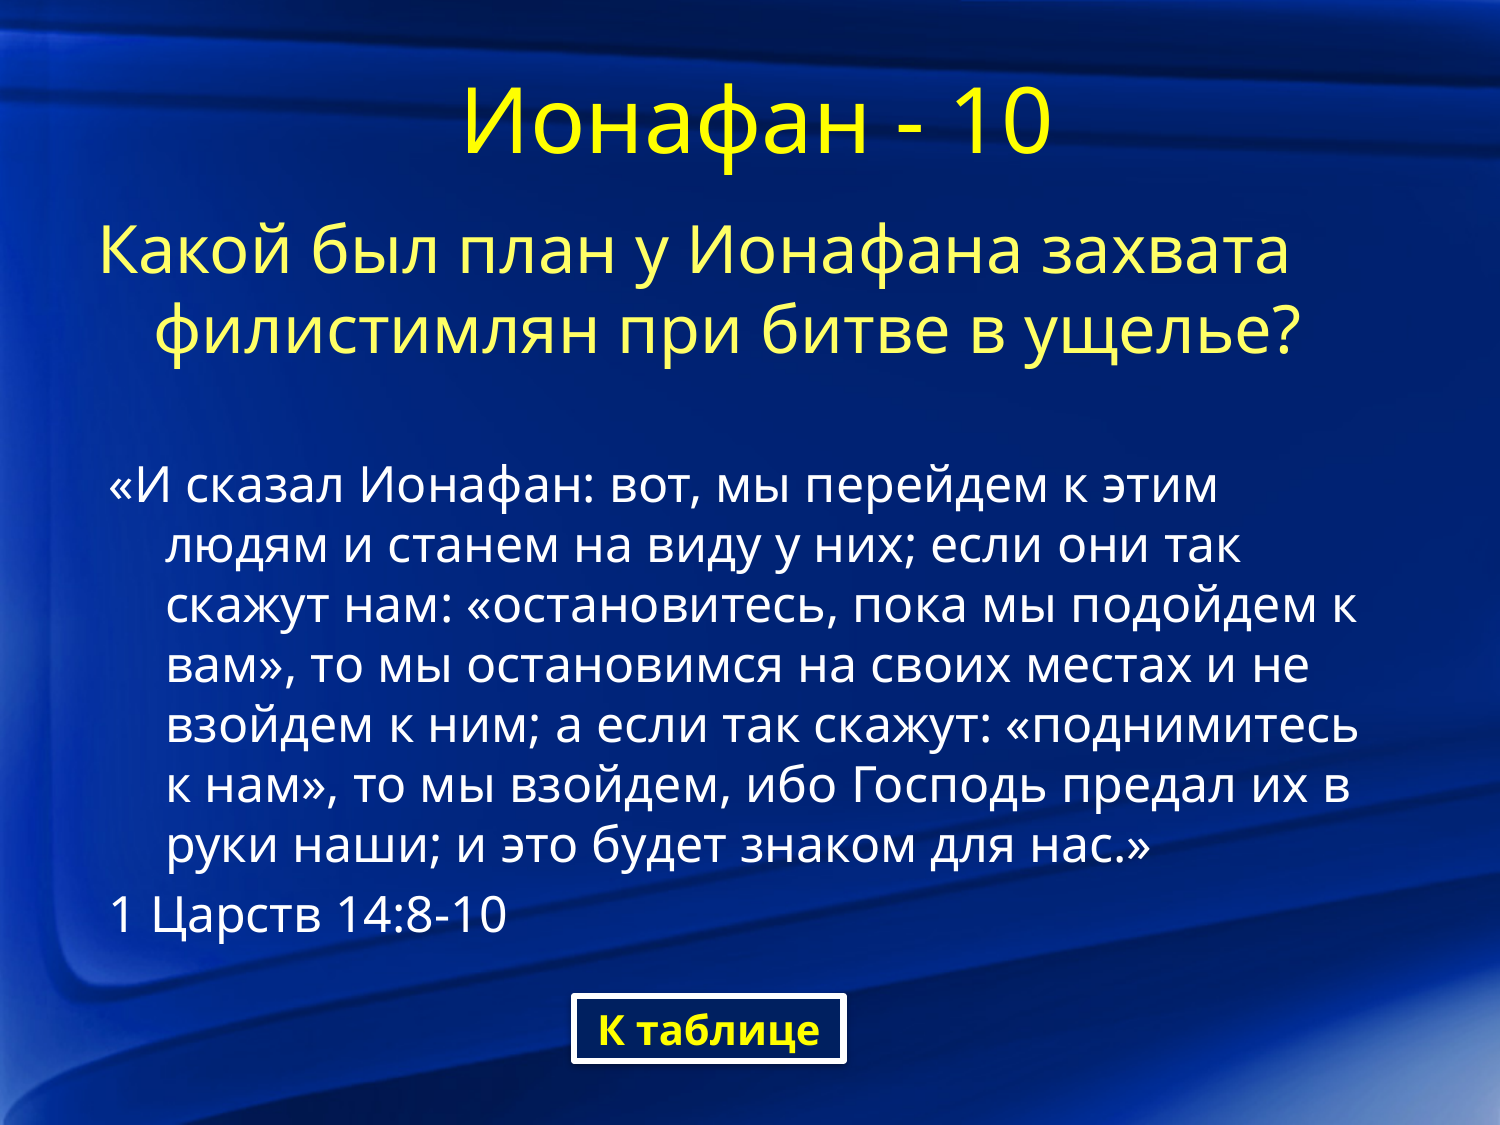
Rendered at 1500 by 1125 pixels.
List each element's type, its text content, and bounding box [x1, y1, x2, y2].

list Какой был план у Ионафана захвата филистимлян при битве в ущелье? [82, 199, 1390, 387]
picture [0, 0, 1500, 1125]
list «И сказал Ионафан: вот, мы перейдем к этим людям и станем на виду у них; если они так скажут нам: «остановитесь, пока мы подойдем к вам», то мы остановимся на своих местах и не взойдем к ним; а если так скажут: «поднимитесь к нам», то мы взойдем, ибо Господь предал их в руки наши; и это будет знаком для нас.» 1 Царств 14:8-10 [93, 445, 1383, 1043]
title Ионафан - 10 [82, 23, 1432, 211]
text_box К таблице [571, 993, 847, 1064]
